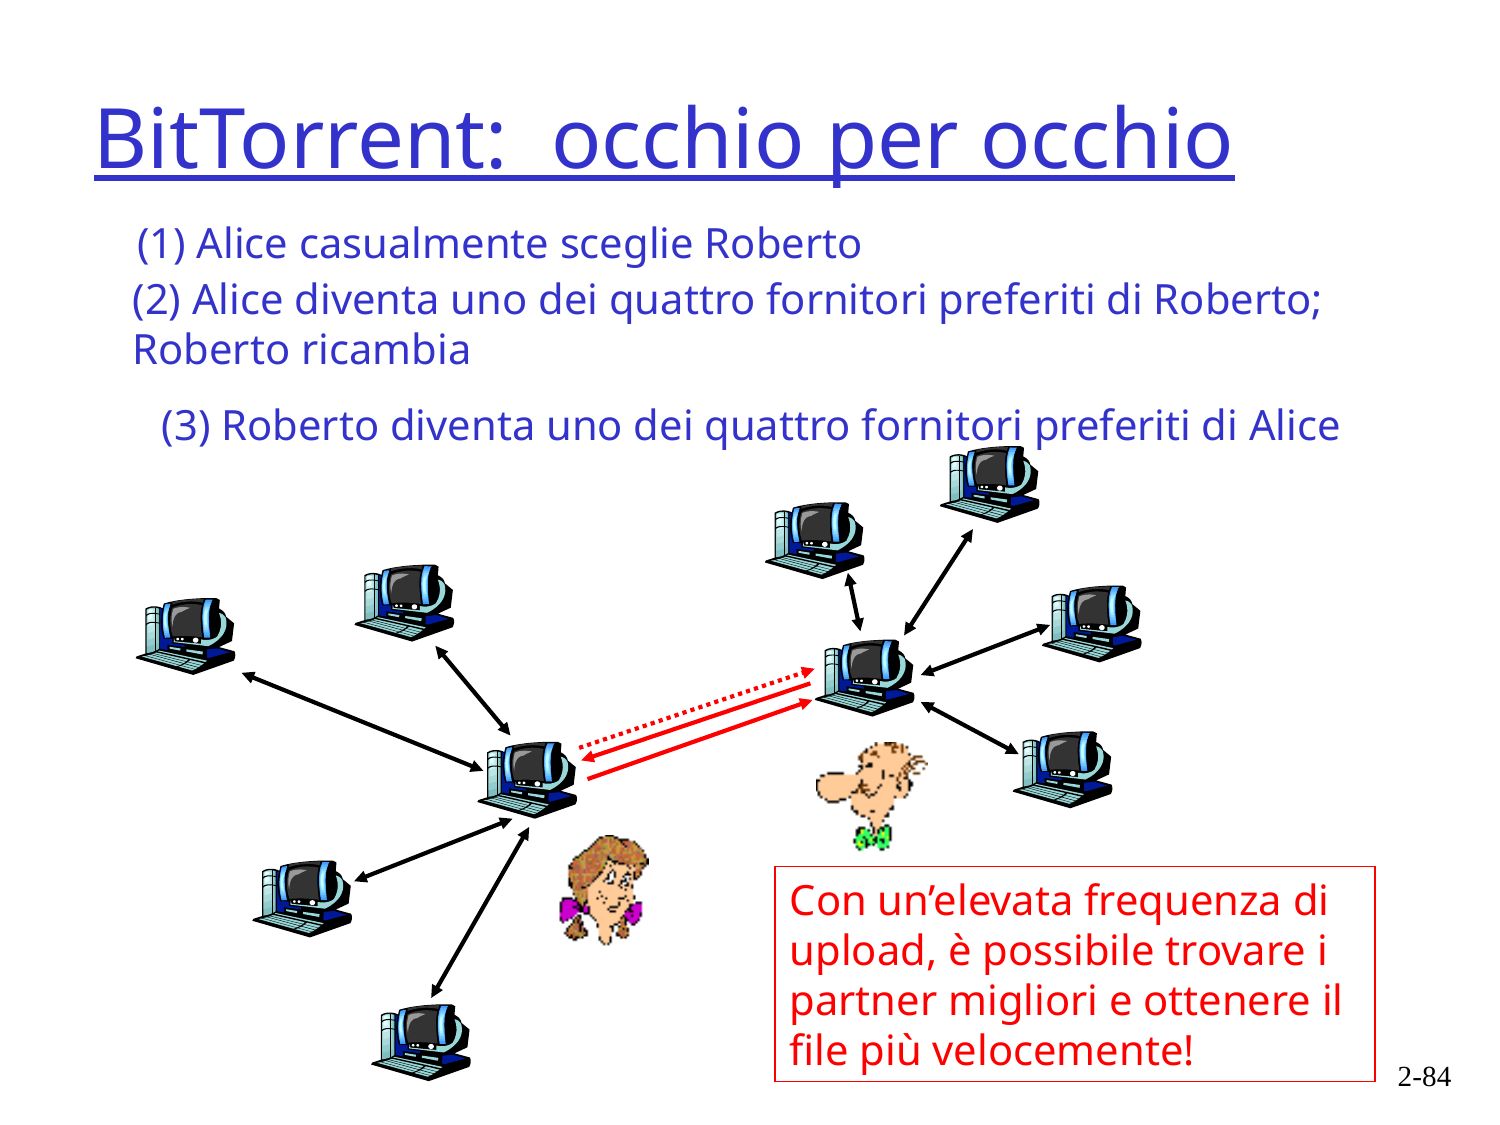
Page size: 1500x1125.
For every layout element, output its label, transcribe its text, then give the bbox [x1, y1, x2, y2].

text_box (3) Roberto diventa uno dei quattro fornitori preferiti di Alice [161, 398, 1342, 450]
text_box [135, 597, 238, 676]
text_box [800, 666, 809, 679]
text_box BitTorrent: occhio per occhio [79, 41, 1355, 230]
picture [555, 835, 649, 950]
picture [816, 741, 929, 856]
slide_number 2-84 [1362, 1049, 1467, 1125]
text_box Con un’elevata frequenza di upload, è possibile trovare i partner migliori e ottenere il file più velocemente! [774, 866, 1375, 1082]
text_box (2) Alice diventa uno dei quattro fornitori preferiti di Roberto; Roberto ricambia [132, 272, 1360, 373]
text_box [252, 859, 354, 938]
text_box [587, 698, 809, 780]
text_box [431, 827, 530, 998]
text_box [477, 740, 579, 819]
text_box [370, 1003, 473, 1082]
text_box [358, 827, 492, 883]
text_box [921, 702, 1007, 754]
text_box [764, 501, 867, 580]
text_box [904, 531, 973, 636]
text_box [851, 588, 864, 632]
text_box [1041, 584, 1144, 663]
text_box [921, 630, 1036, 677]
text_box [583, 683, 809, 763]
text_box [814, 638, 917, 717]
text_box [354, 563, 456, 642]
text_box (1) Alice casualmente sceglie Roberto [137, 216, 864, 267]
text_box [1012, 730, 1115, 809]
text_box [939, 445, 1042, 524]
text_box [436, 650, 511, 736]
text_box [242, 671, 472, 772]
